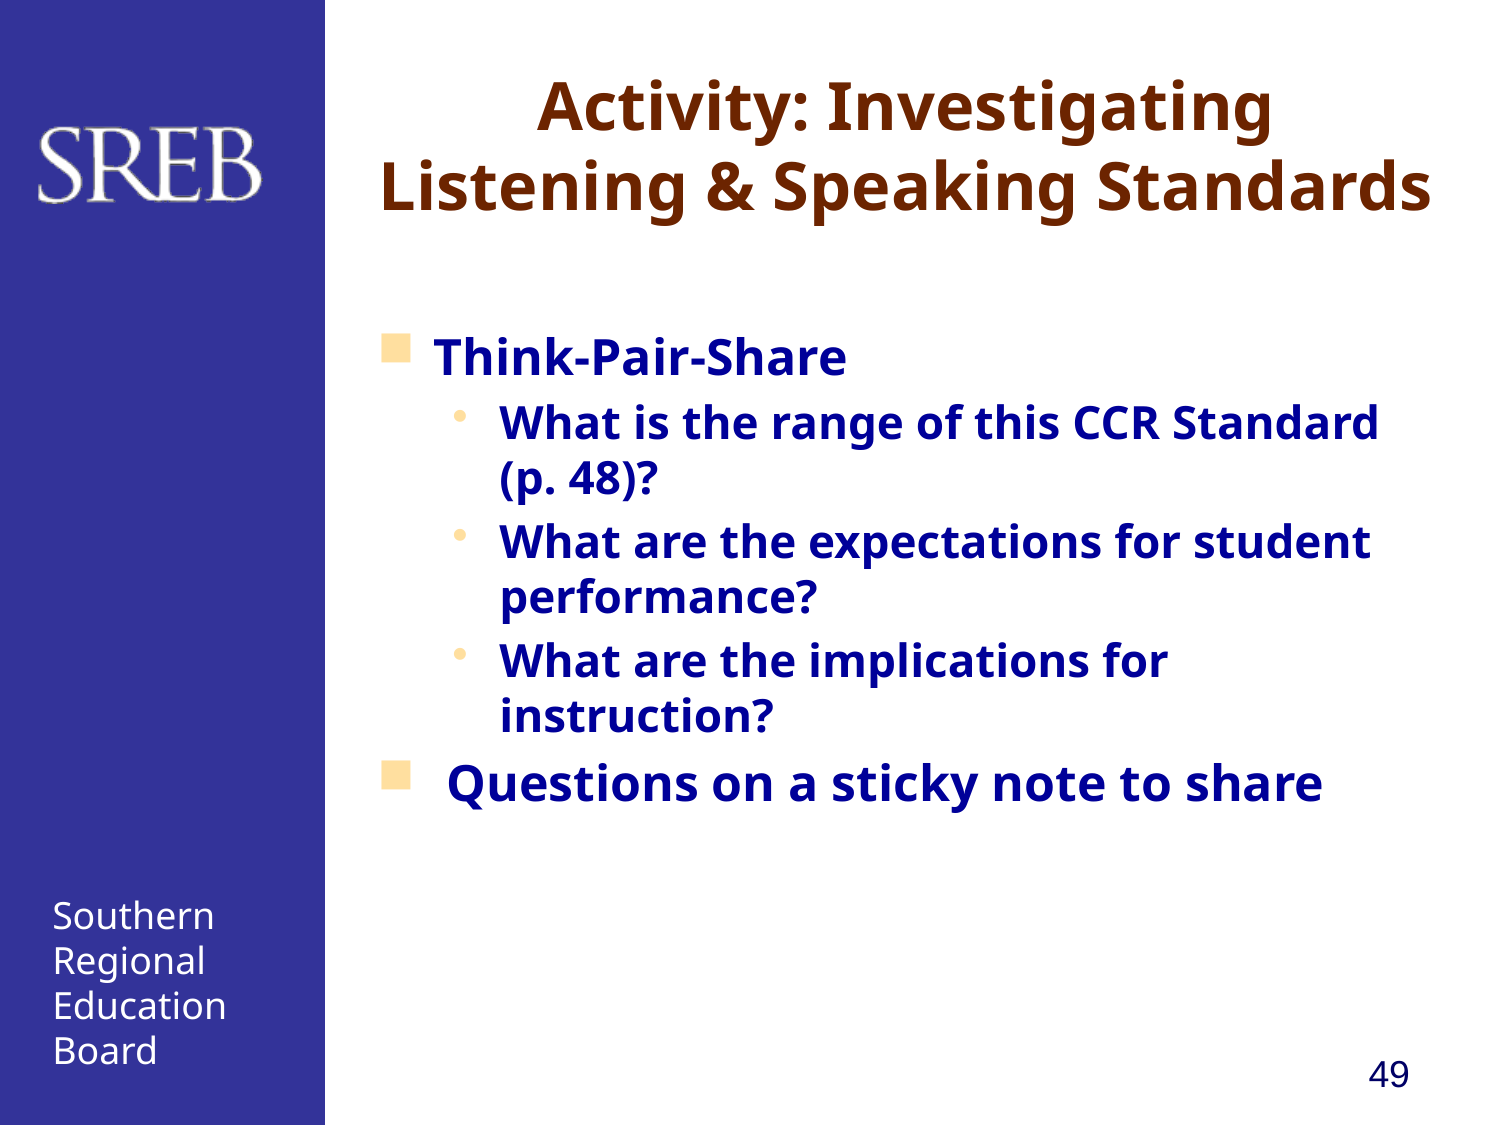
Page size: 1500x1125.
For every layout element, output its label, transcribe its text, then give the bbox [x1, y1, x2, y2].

title Activity: Investigating Listening & Speaking Standards [362, 49, 1451, 238]
list Think-Pair-Share What is the range of this CCR Standard (p. 48)? What are the expectations for student performance? What are the implications for instruction? Questions on a sticky note to share [362, 317, 1426, 951]
slide_number 49 [1299, 1042, 1426, 1103]
picture [37, 124, 263, 204]
